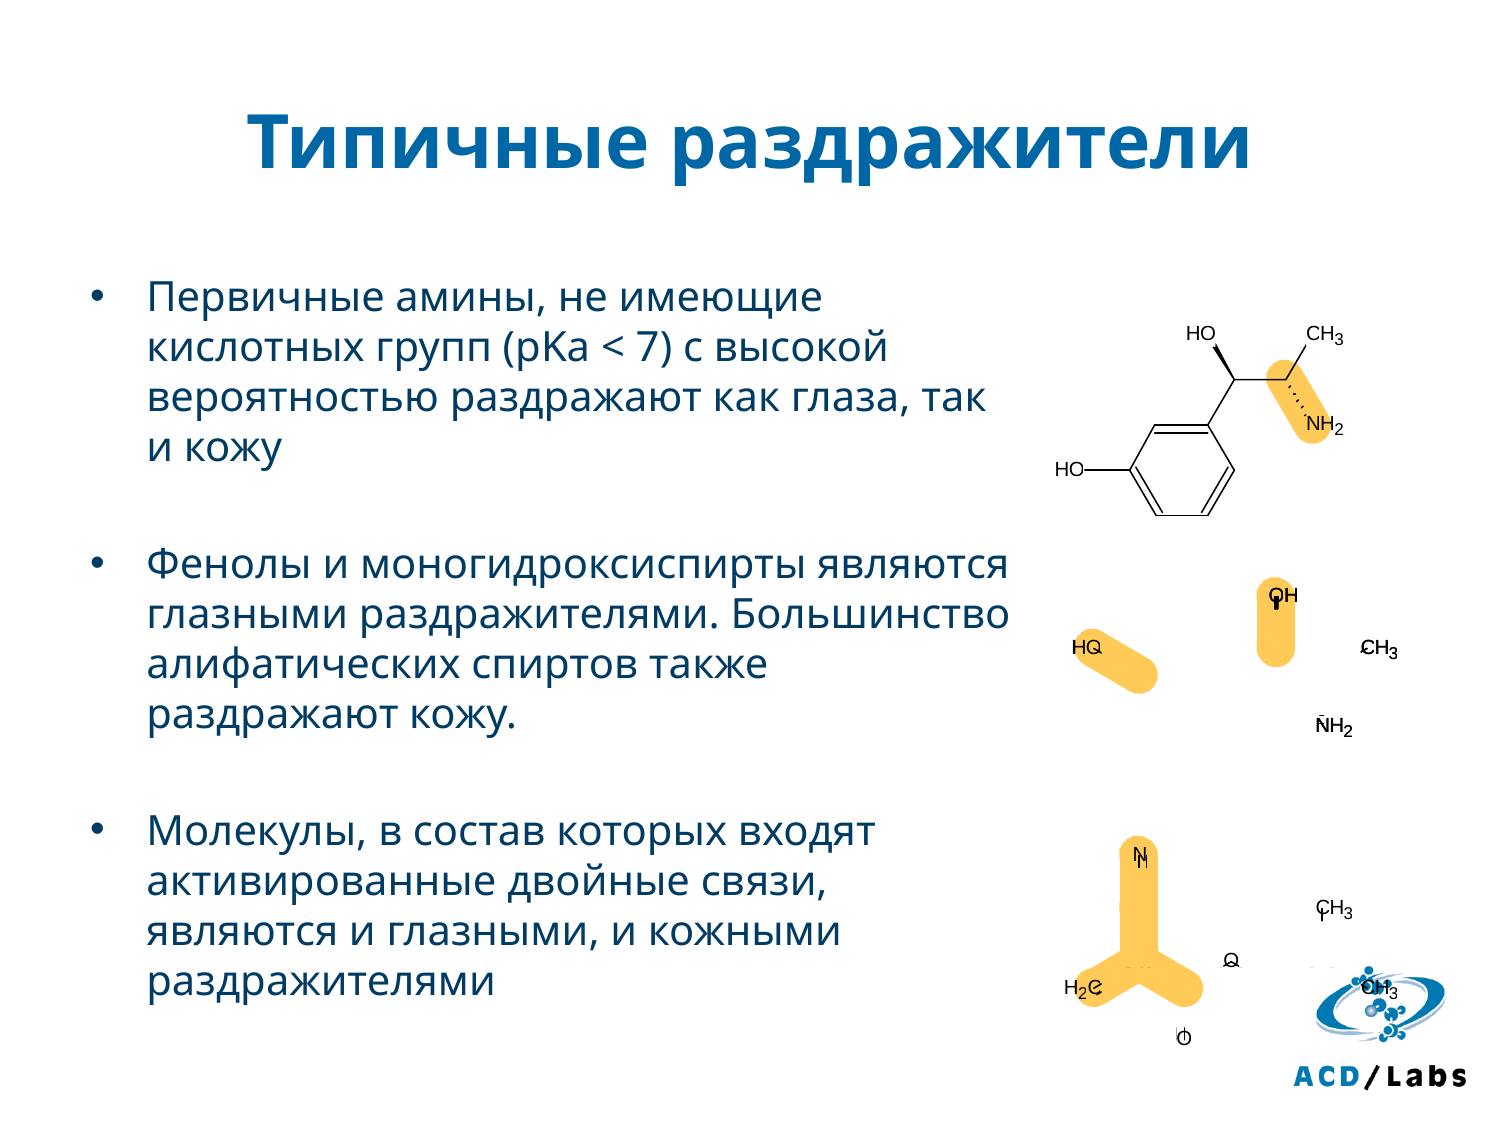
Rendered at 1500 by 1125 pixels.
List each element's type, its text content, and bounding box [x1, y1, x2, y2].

title Типичные раздражители [74, 44, 1426, 233]
picture [924, 249, 1500, 1123]
list Первичные амины, не имеющие кислотных групп (pKa < 7) с высокой вероятностью раздражают как глаза, так и кожу Фенолы и моногидроксиспирты являются глазными раздражителями. Большинство алифатических спиртов также раздражают кожу. Молекулы, в состав которых входят активированные двойные связи, являются и глазными, и кожными раздражителями [74, 262, 955, 1006]
